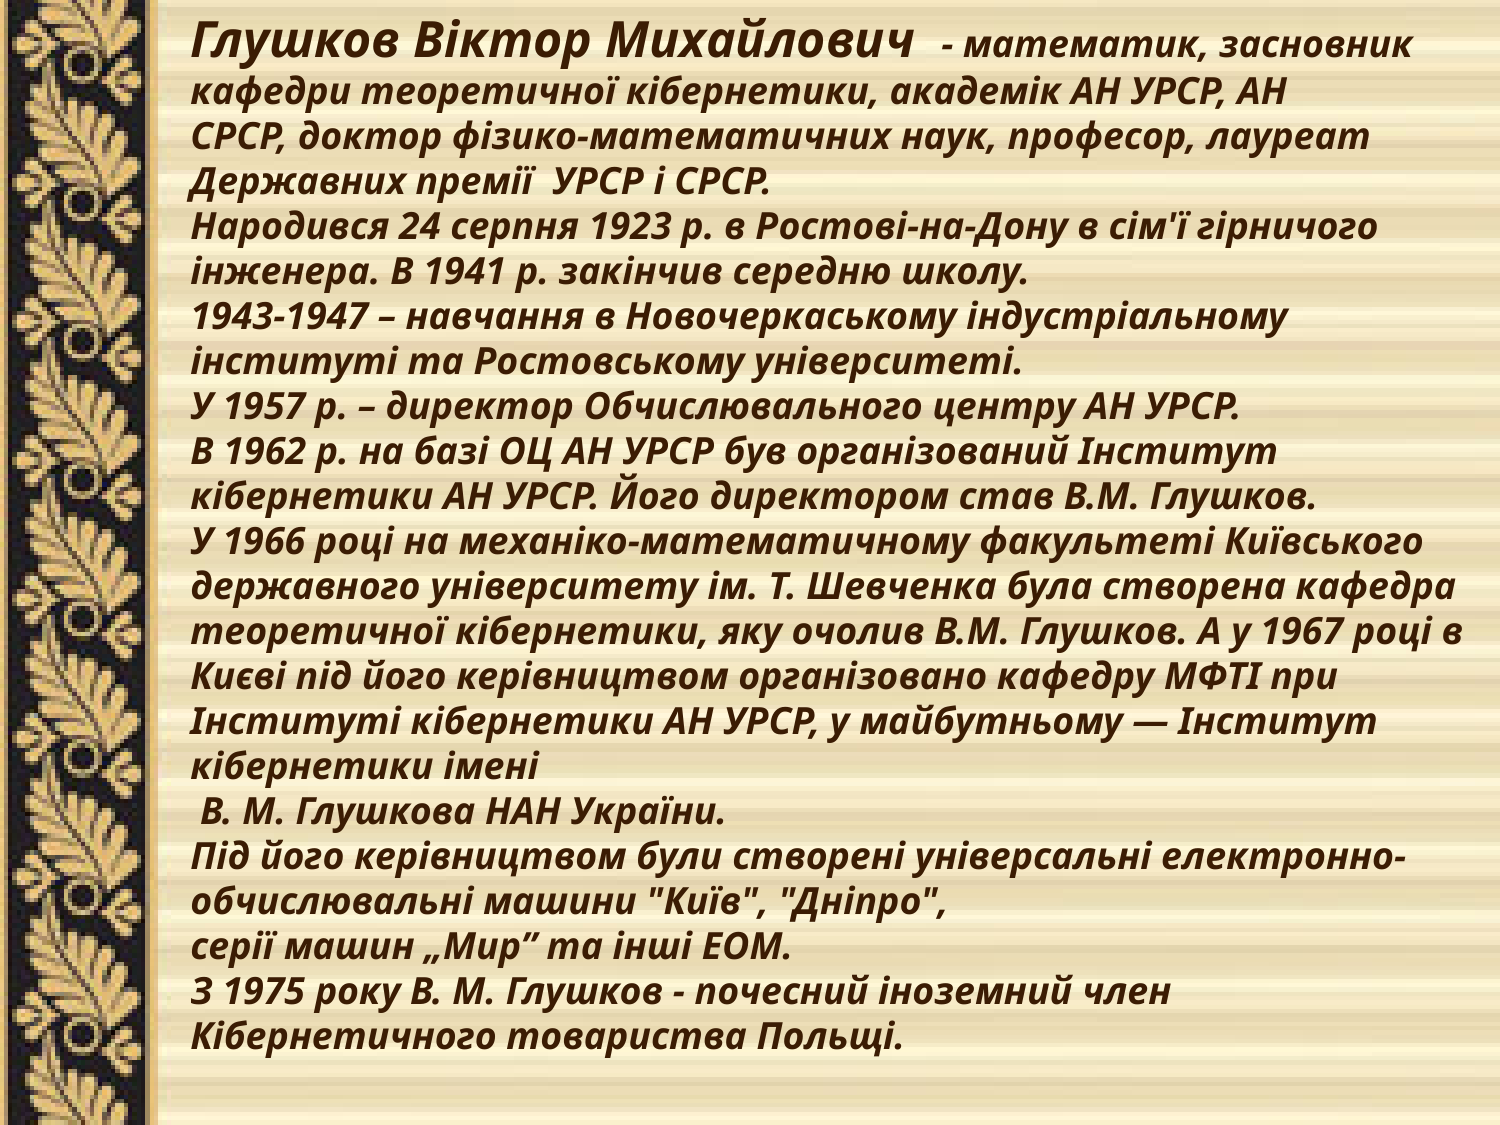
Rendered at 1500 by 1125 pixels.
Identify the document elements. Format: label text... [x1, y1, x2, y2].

text_box Глушков Віктор Михайлович - математик, засновник кафедри теоретичної кібернетики, академік АН УРСР, АН СРСР, доктор фізико-математичних наук, професор, лауреат Державних премії УРСР і СРСР. Народився 24 серпня 1923 р. в Ростові-на-Дону в сім'ї гірничого інженера. В 1941 р. закінчив середню школу. 1943-1947 – навчання в Новочеркаському індустріальному інституті та Ростовському університеті. У 1957 р. – директор Обчислювального центру АН УРСР. В 1962 р. на базі ОЦ АН УРСР був організований Інститут кібернетики АН УРСР. Його директором став В.М. Глушков. У 1966 році на механіко-математичному факультеті Київського державного університету ім. Т. Шевченка була створена кафедра теоретичної кібернетики, яку очолив В.М. Глушков. А у 1967 році в Києві під його керівництвом організовано кафедру МФТІ при Інституті кібернетики АН УРСР, у майбутньому — Інститут кібернетики імені В. М. Глушкова НАН України. Під його керівництвом були створені універсальні електронно-обчислювальні машини "Київ", "Дніпро", серії машин „Мир” та інші ЕОМ. З 1975 року В. М. Глушков - почесний іноземний член Кібернетичного товариства Польщі. [175, 0, 1500, 1065]
picture [0, 0, 1500, 1125]
